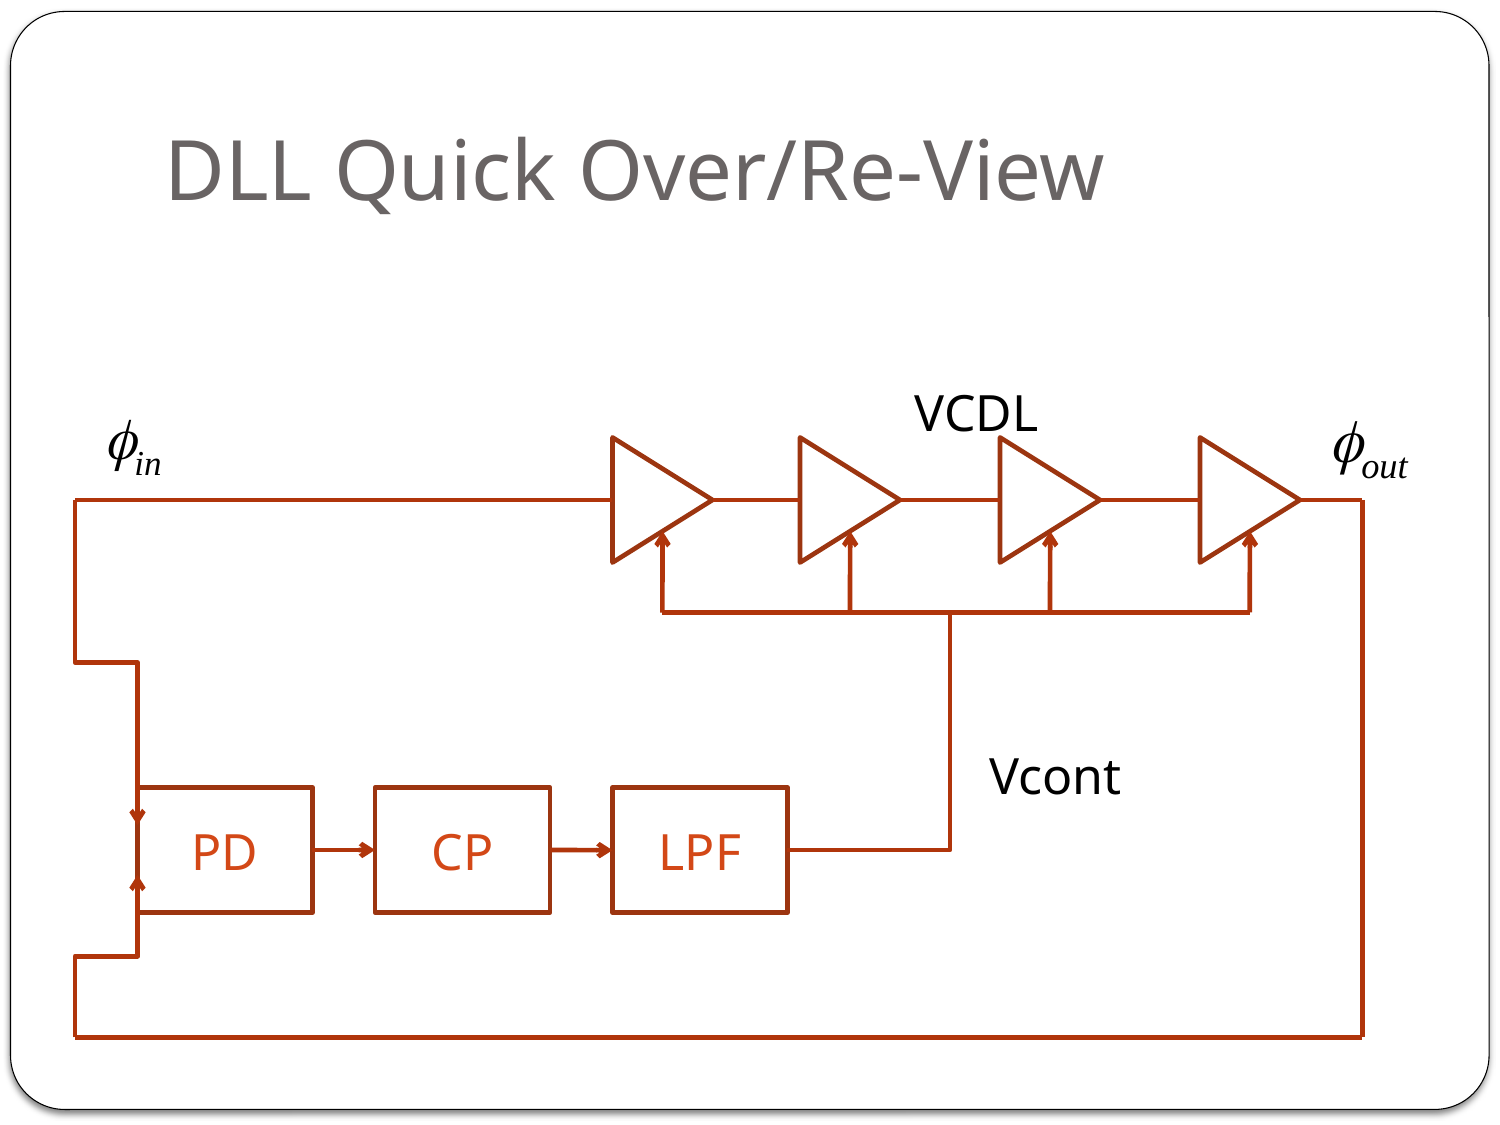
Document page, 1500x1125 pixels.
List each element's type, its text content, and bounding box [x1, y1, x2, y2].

text_box [1198, 436, 1299, 564]
text_box PD [136, 786, 313, 913]
text_box [611, 436, 712, 564]
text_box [787, 612, 951, 851]
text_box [24, 924, 188, 988]
text_box VCDL [900, 374, 1100, 449]
text_box [798, 436, 900, 564]
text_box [99, 399, 176, 491]
text_box [999, 449, 1099, 564]
title DLL Quick Over/Re-View [150, 45, 1425, 233]
text_box Vcont [975, 737, 1175, 813]
text_box CP [374, 786, 551, 913]
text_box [1324, 399, 1425, 494]
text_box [0, 630, 269, 694]
text_box LPF [611, 786, 788, 913]
